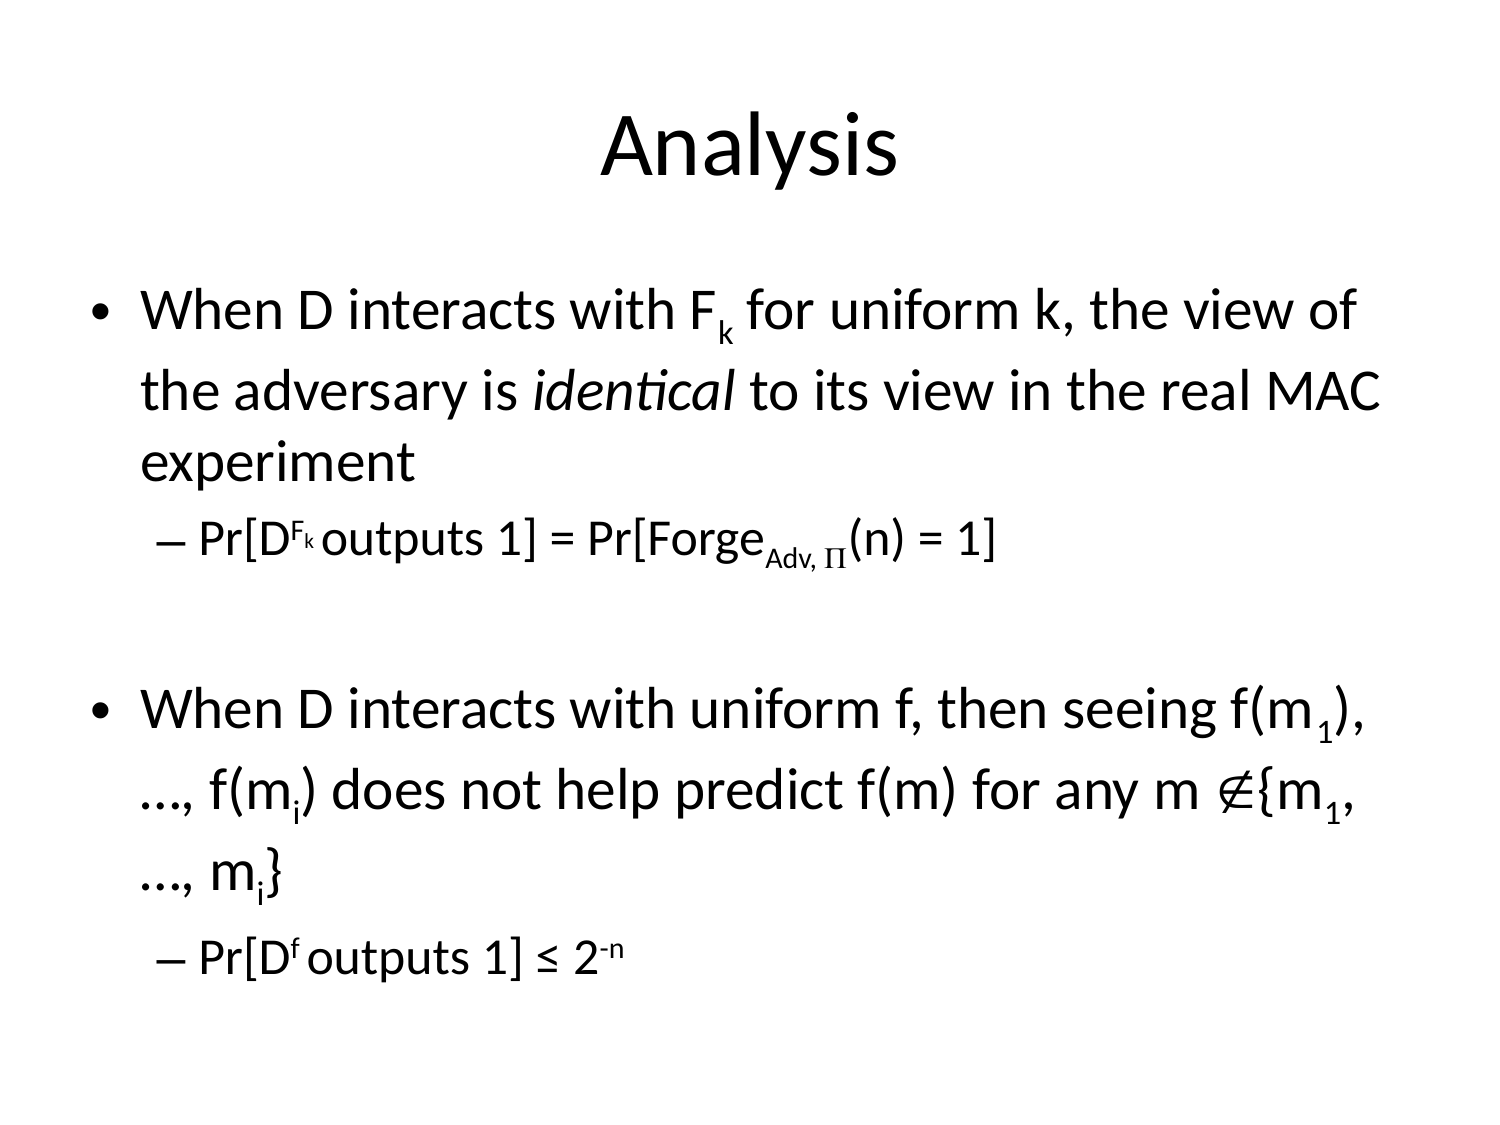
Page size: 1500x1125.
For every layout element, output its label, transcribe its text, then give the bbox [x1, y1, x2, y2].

title Analysis [75, 45, 1425, 233]
list When D interacts with Fk for uniform k, the view of the adversary is identical to its view in the real MAC experiment Pr[DFk outputs 1] = Pr[ForgeAdv, (n) = 1] When D interacts with uniform f, then seeing f(m1), …, f(mi) does not help predict f(m) for any m {m1, …, mi} Pr[Df outputs 1] ≤ 2-n [75, 262, 1425, 1005]
